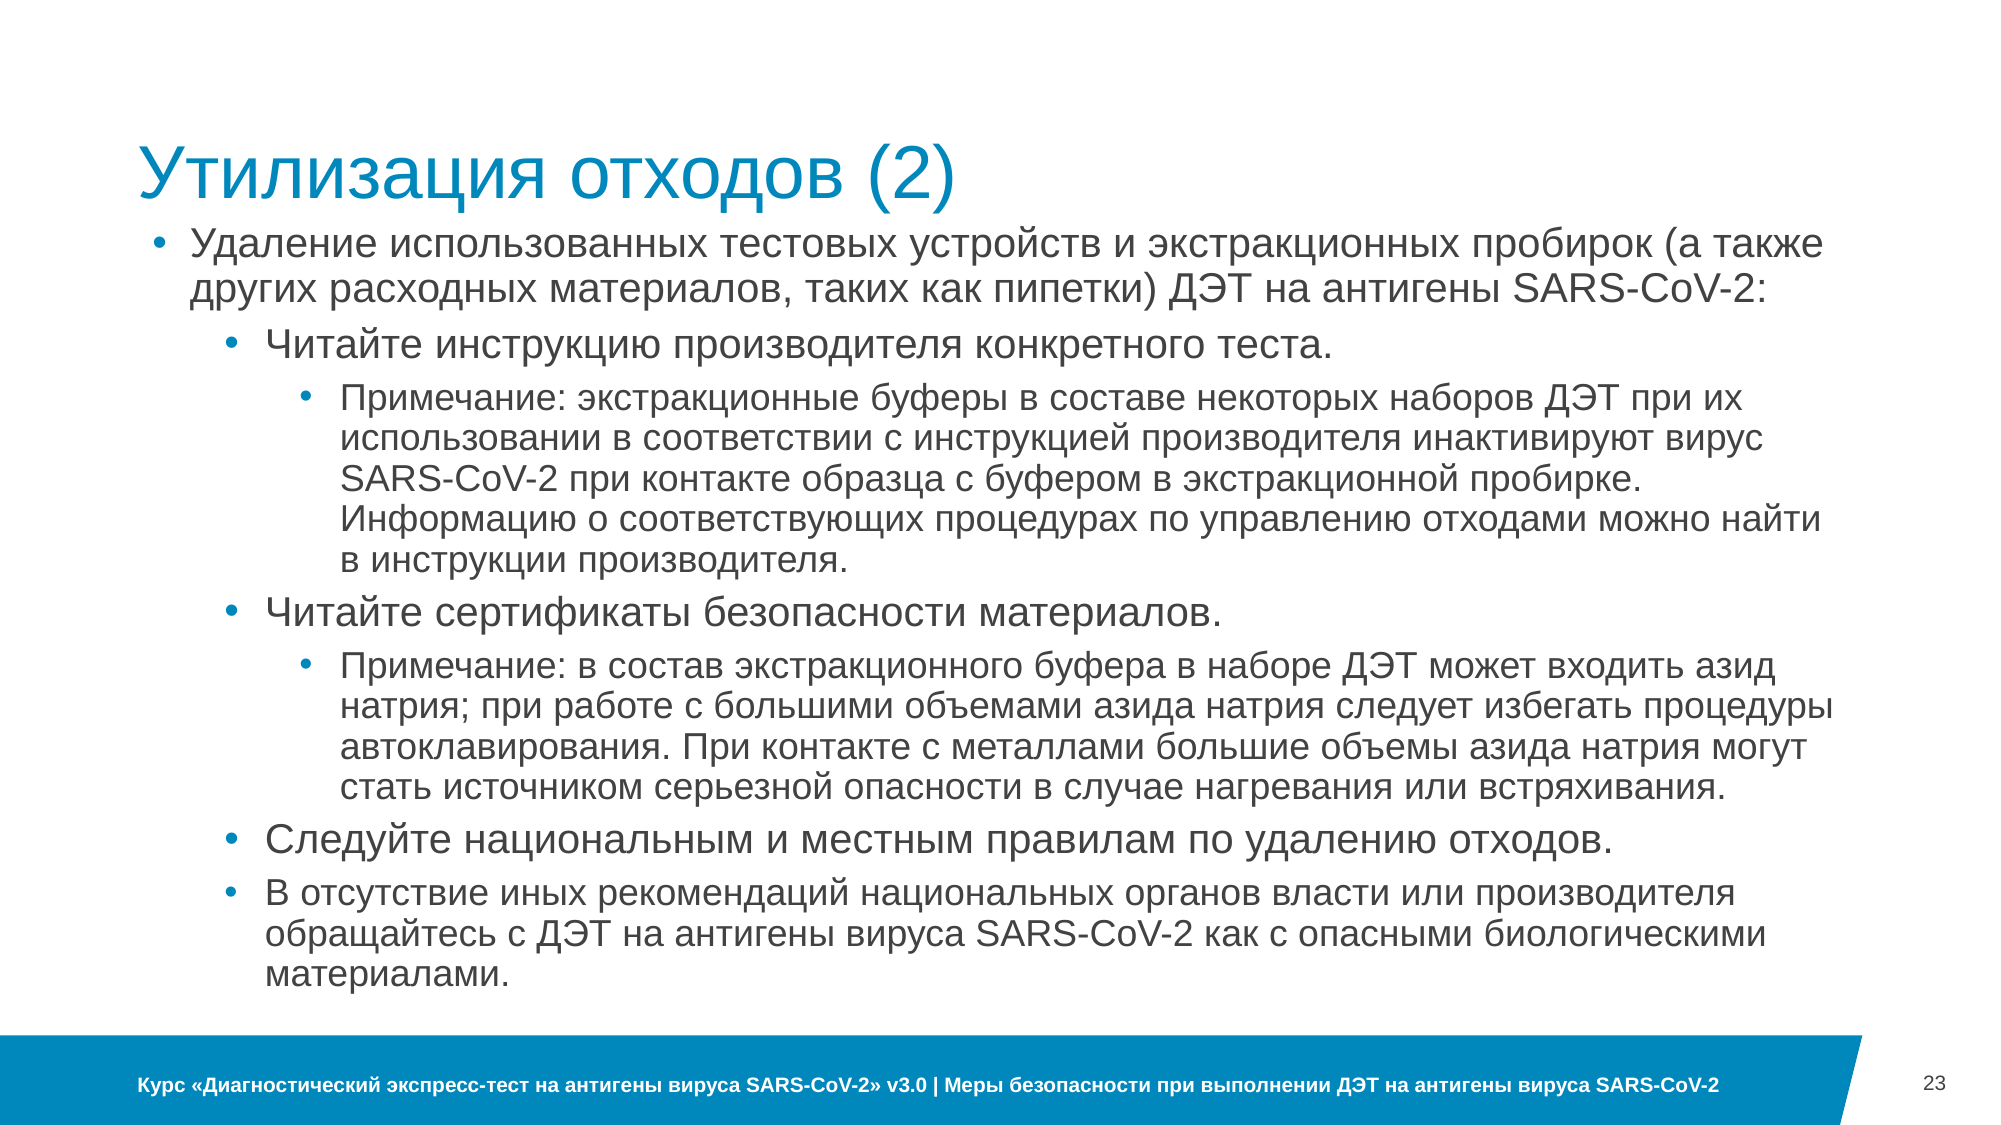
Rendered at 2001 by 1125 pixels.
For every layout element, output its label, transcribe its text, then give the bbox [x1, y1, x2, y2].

text_box Удаление использованных тестовых устройств и экстракционных пробирок (а также других расходных материалов, таких как пипетки) ДЭТ на антигены SARS-CoV-2: Читайте инструкцию производителя конкретного теста. Примечание: экстракционные буферы в составе некоторых наборов ДЭТ при их использовании в соответствии с инструкцией производителя инактивируют вирус SARS-CoV-2 при контакте образца с буфером в экстракционной пробирке. Информацию о соответствующих процедурах по управлению отходами можно найти в инструкции производителя. Читайте сертификаты безопасности материалов. Примечание: в состав экстракционного буфера в наборе ДЭТ может входить азид натрия; при работе с большими объемами азида натрия следует избегать процедуры автоклавирования. При контакте с металлами большие объемы азида натрия могут стать источником серьезной опасности в случае нагревания или встряхивания. Следуйте национальным и местным правилам по удалению отходов. В отсутствие иных рекомендаций национальных органов власти или производителя обращайтесь с ДЭТ на антигены вируса SARS-CoV-2 как с опасными биологическими материалами. [137, 214, 1863, 834]
slide_number 23 [1862, 1035, 1947, 1125]
footer Курс «Диагностический экспресс-тест на антигены вируса SARS-CoV-2» v3.0 | Меры безопасности при выполнении ДЭТ на антигены вируса SARS-CoV-2 [137, 1042, 1833, 1125]
title Утилизация отходов (2) [137, 59, 1863, 214]
